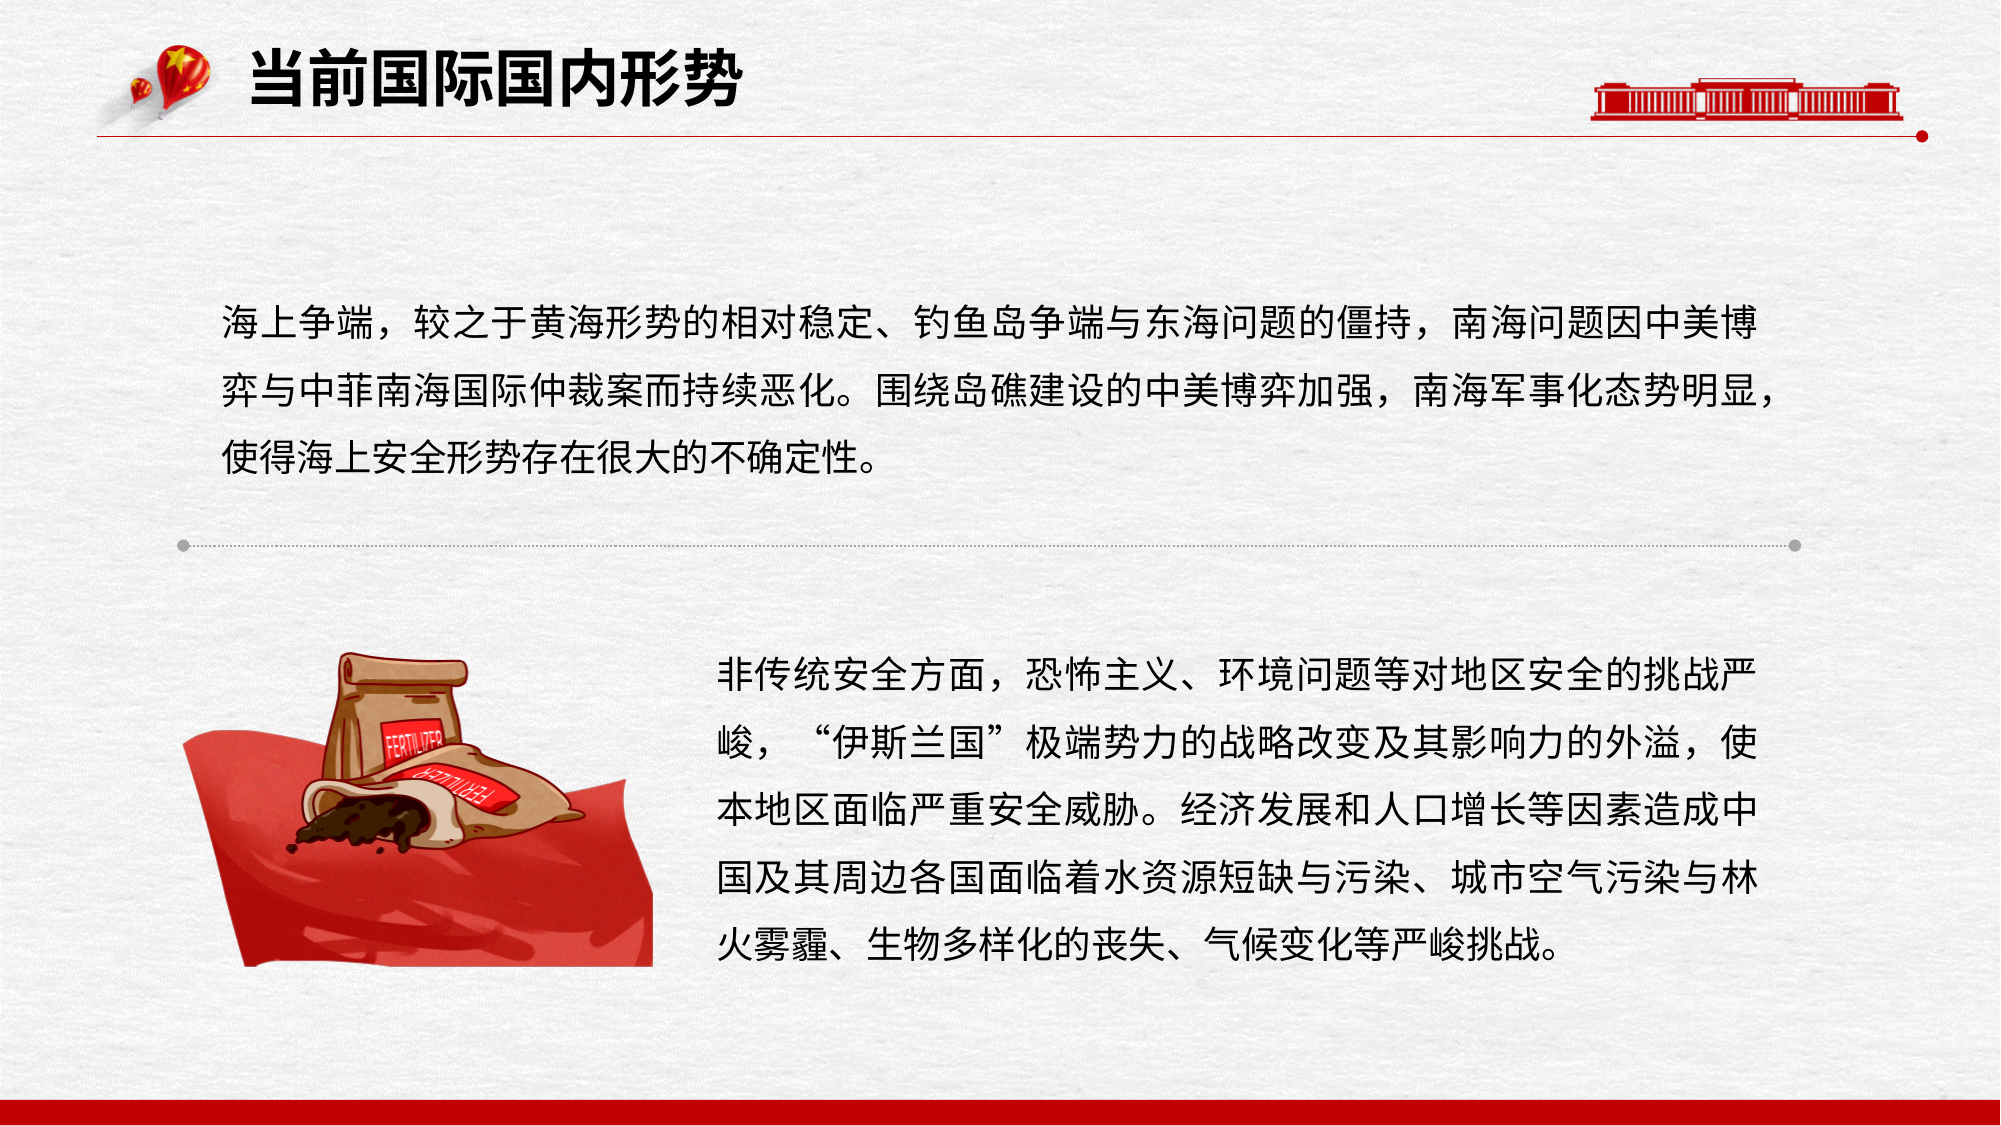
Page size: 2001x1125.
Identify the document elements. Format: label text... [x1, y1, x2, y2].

picture [0, 0, 2001, 1125]
text_box 非传统安全方面，恐怖主义、环境问题等对地区安全的挑战严峻，“伊斯兰国”极端势力的战略改变及其影响力的外溢，使本地区面临严重安全威胁。经济发展和人口增长等因素造成中国及其周边各国面临着水资源短缺与污染、城市空气污染与林火雾霾、生物多样化的丧失、气候变化等严峻挑战。 [701, 621, 1774, 974]
text_box 海上争端，较之于黄海形势的相对稳定、钓鱼岛争端与东海问题的僵持，南海问题因中美博弈与中菲南海国际仲裁案而持续恶化。围绕岛礁建设的中美博弈加强，南海军事化态势明显，使得海上安全形势存在很大的不确定性。 [206, 269, 1774, 487]
text_box 当前国际国内形势 [230, 31, 1231, 121]
